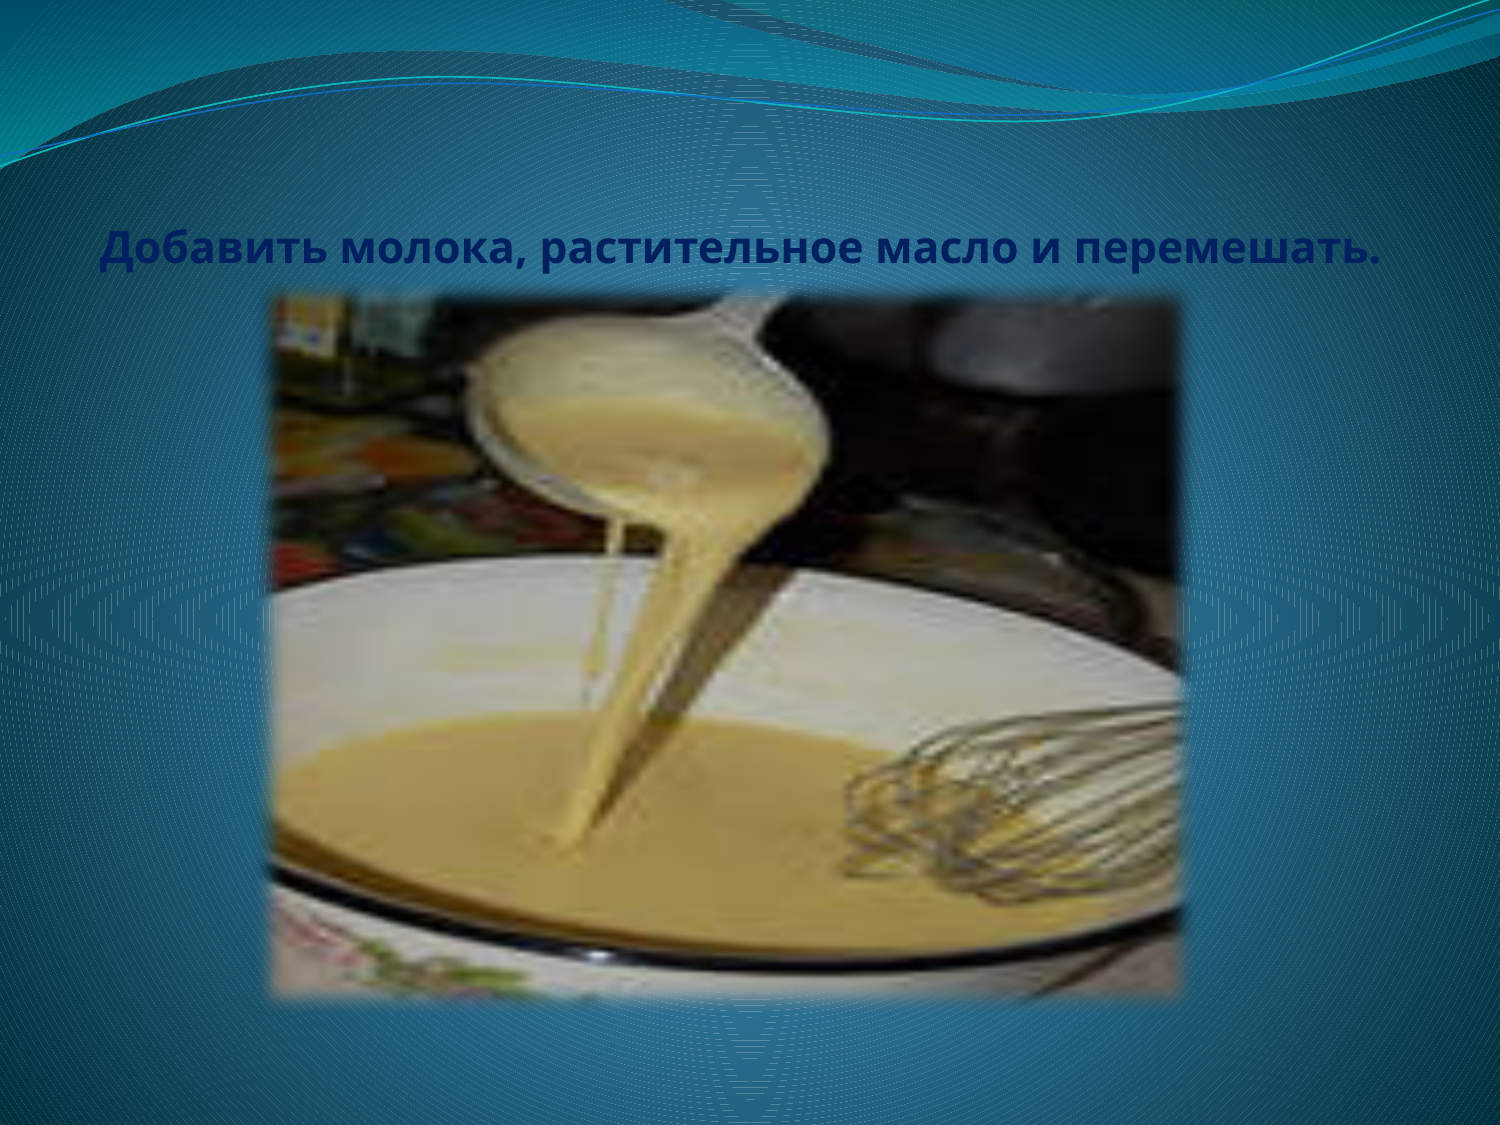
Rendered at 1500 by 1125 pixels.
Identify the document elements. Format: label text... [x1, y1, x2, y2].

picture [253, 278, 1200, 1017]
title Добавить молока, растительное масло и перемешать. [100, 42, 1389, 327]
